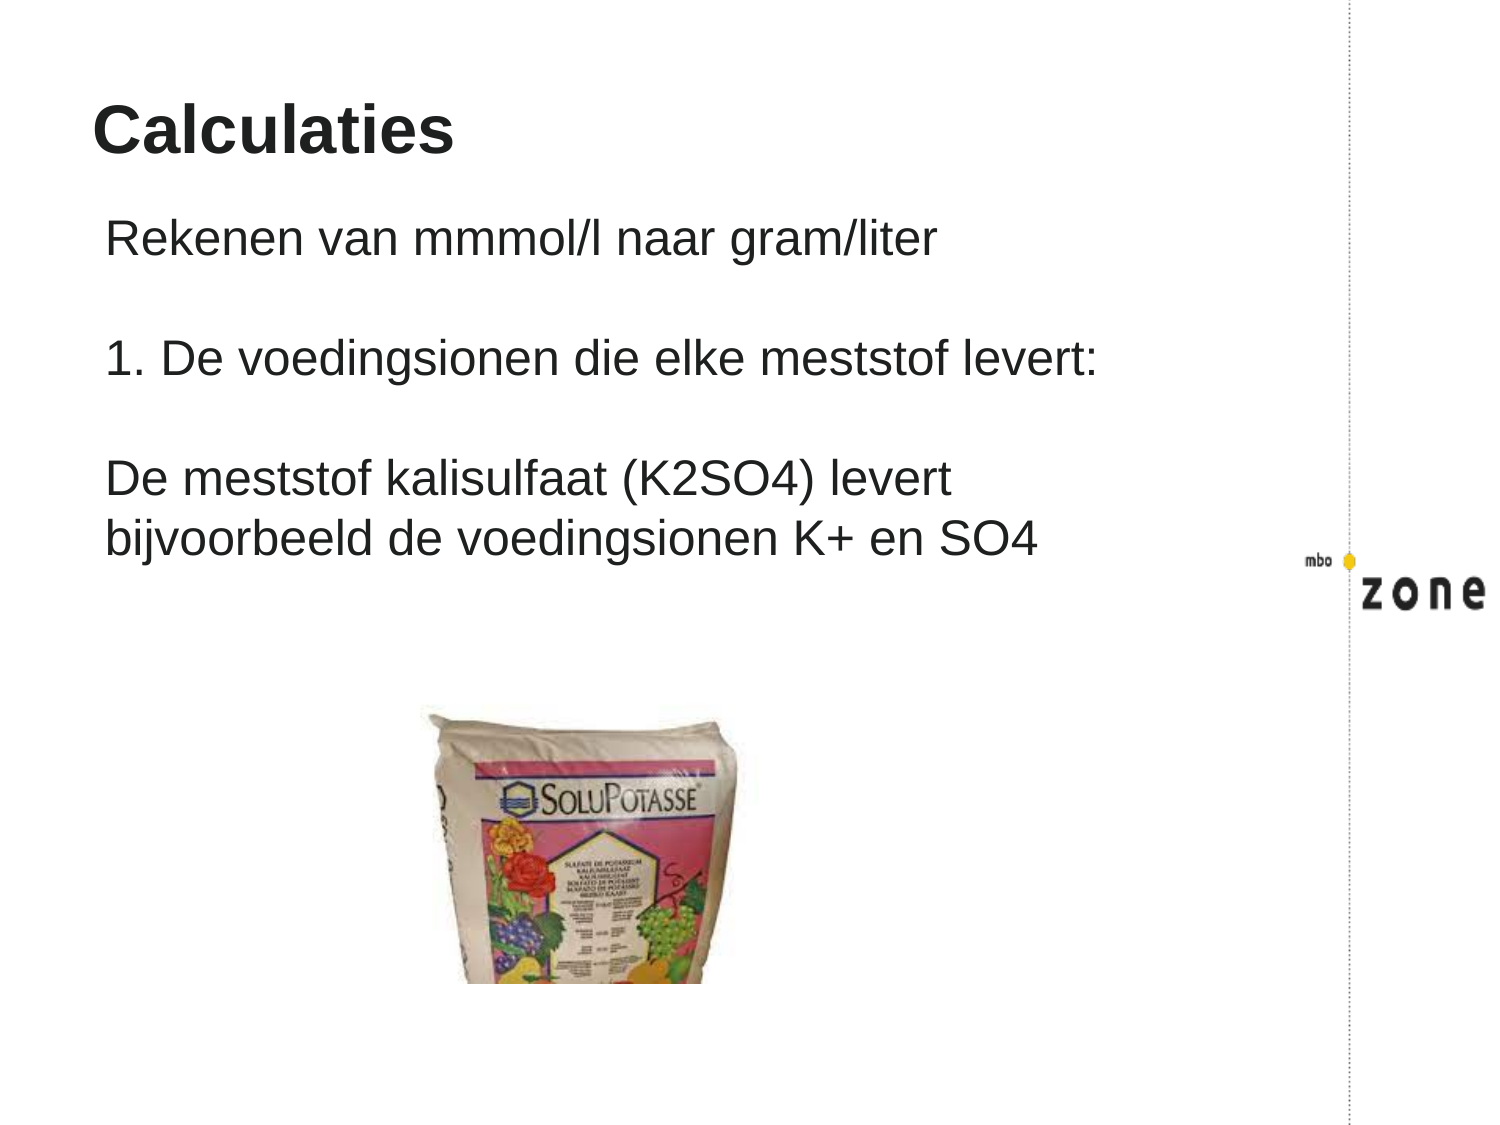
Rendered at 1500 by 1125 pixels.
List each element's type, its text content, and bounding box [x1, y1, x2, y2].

list Rekenen van mmmol/l naar gram/liter 1. De voedingsionen die elke meststof levert: De meststof kalisulfaat (K2SO4) levert bijvoorbeeld de voedingsionen K+ en SO4 [104, 205, 1193, 920]
picture [383, 680, 789, 984]
title Calculaties [93, 94, 1205, 272]
picture [1197, 0, 1500, 1125]
